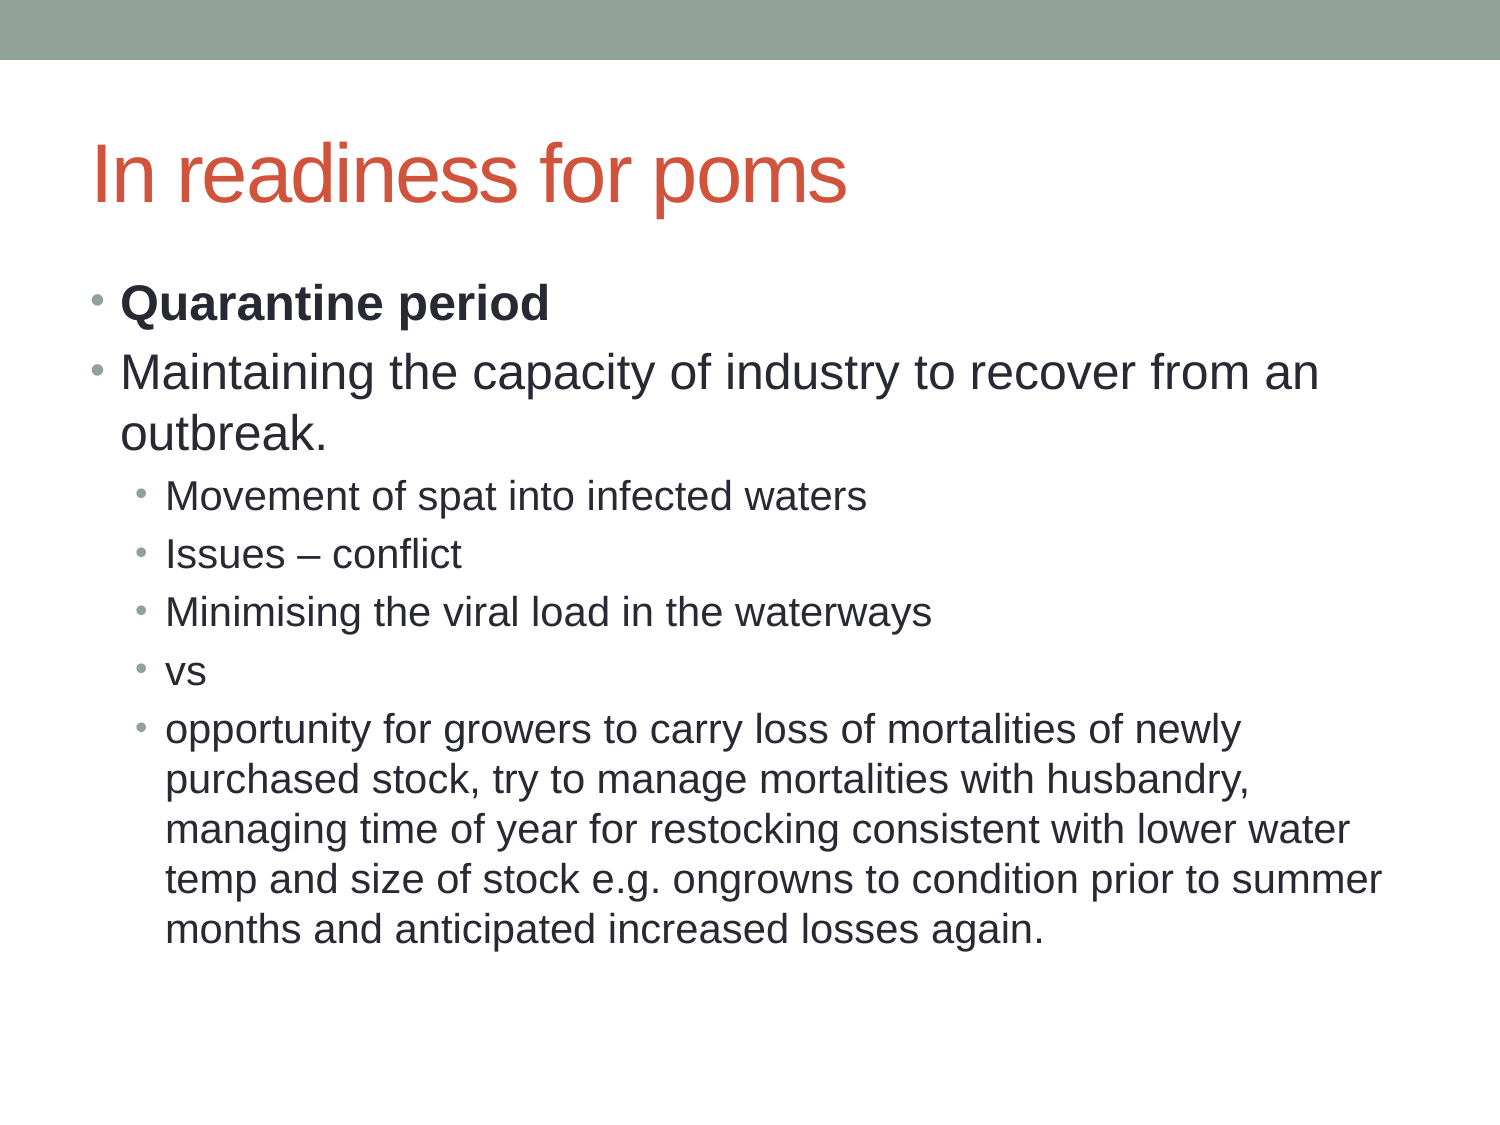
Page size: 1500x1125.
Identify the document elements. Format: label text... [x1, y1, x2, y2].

list Quarantine period Maintaining the capacity of industry to recover from an outbreak. Movement of spat into infected waters Issues – conflict Minimising the viral load in the waterways vs opportunity for growers to carry loss of mortalities of newly purchased stock, try to manage mortalities with husbandry, managing time of year for restocking consistent with lower water temp and size of stock e.g. ongrowns to condition prior to summer months and anticipated increased losses again. [75, 262, 1425, 1063]
title In readiness for poms [75, 87, 1425, 250]
